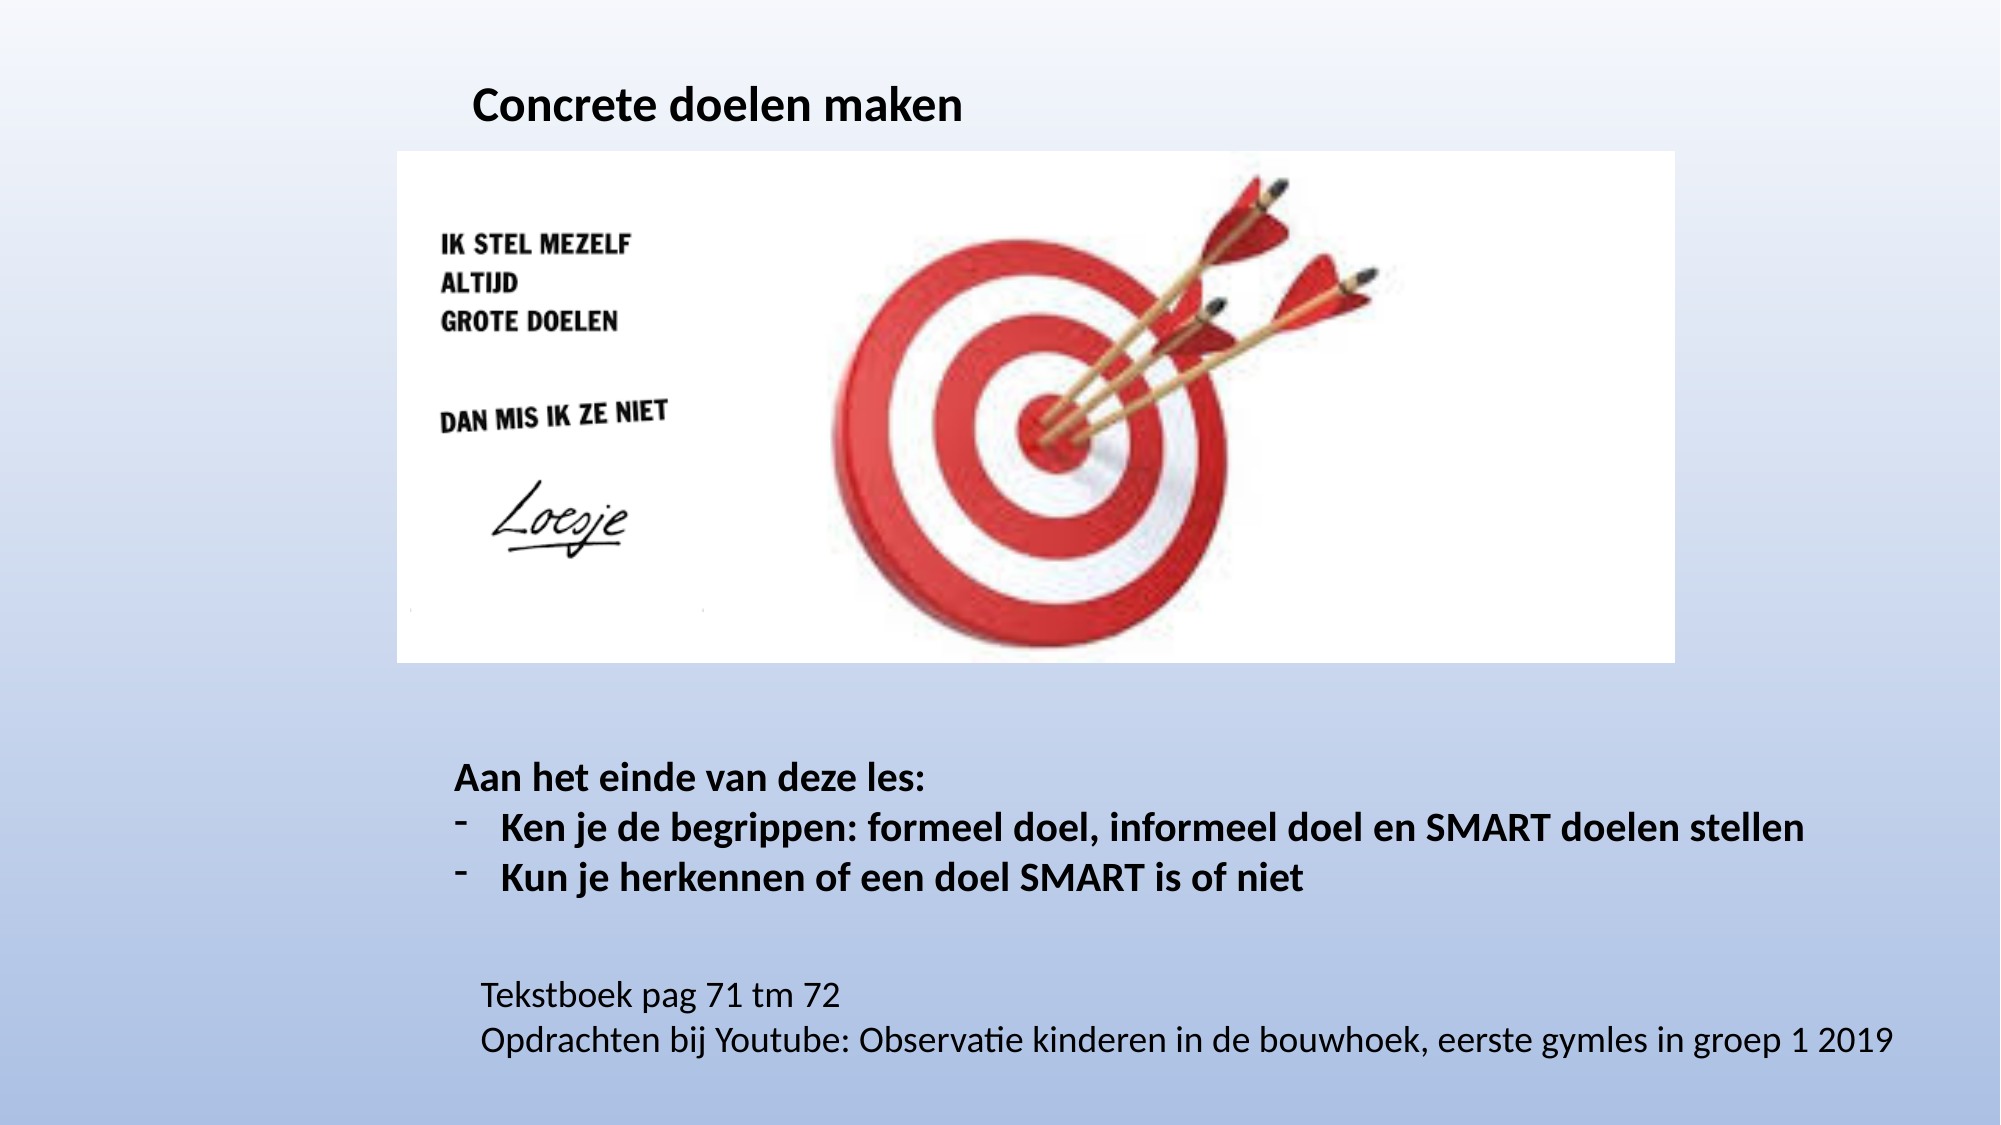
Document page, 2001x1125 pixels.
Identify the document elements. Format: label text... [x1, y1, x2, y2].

text_box Concrete doelen maken [457, 63, 1614, 139]
text_box Aan het einde van deze les: Ken je de begrippen: formeel doel, informeel doel en SMART doelen stellen Kun je herkennen of een doel SMART is of niet [439, 742, 1821, 908]
picture [396, 151, 1675, 663]
text_box Tekstboek pag 71 tm 72 Opdrachten bij Youtube: Observatie kinderen in de bouwhoek, eerste gymles in groep 1 2019 [465, 962, 1911, 1068]
